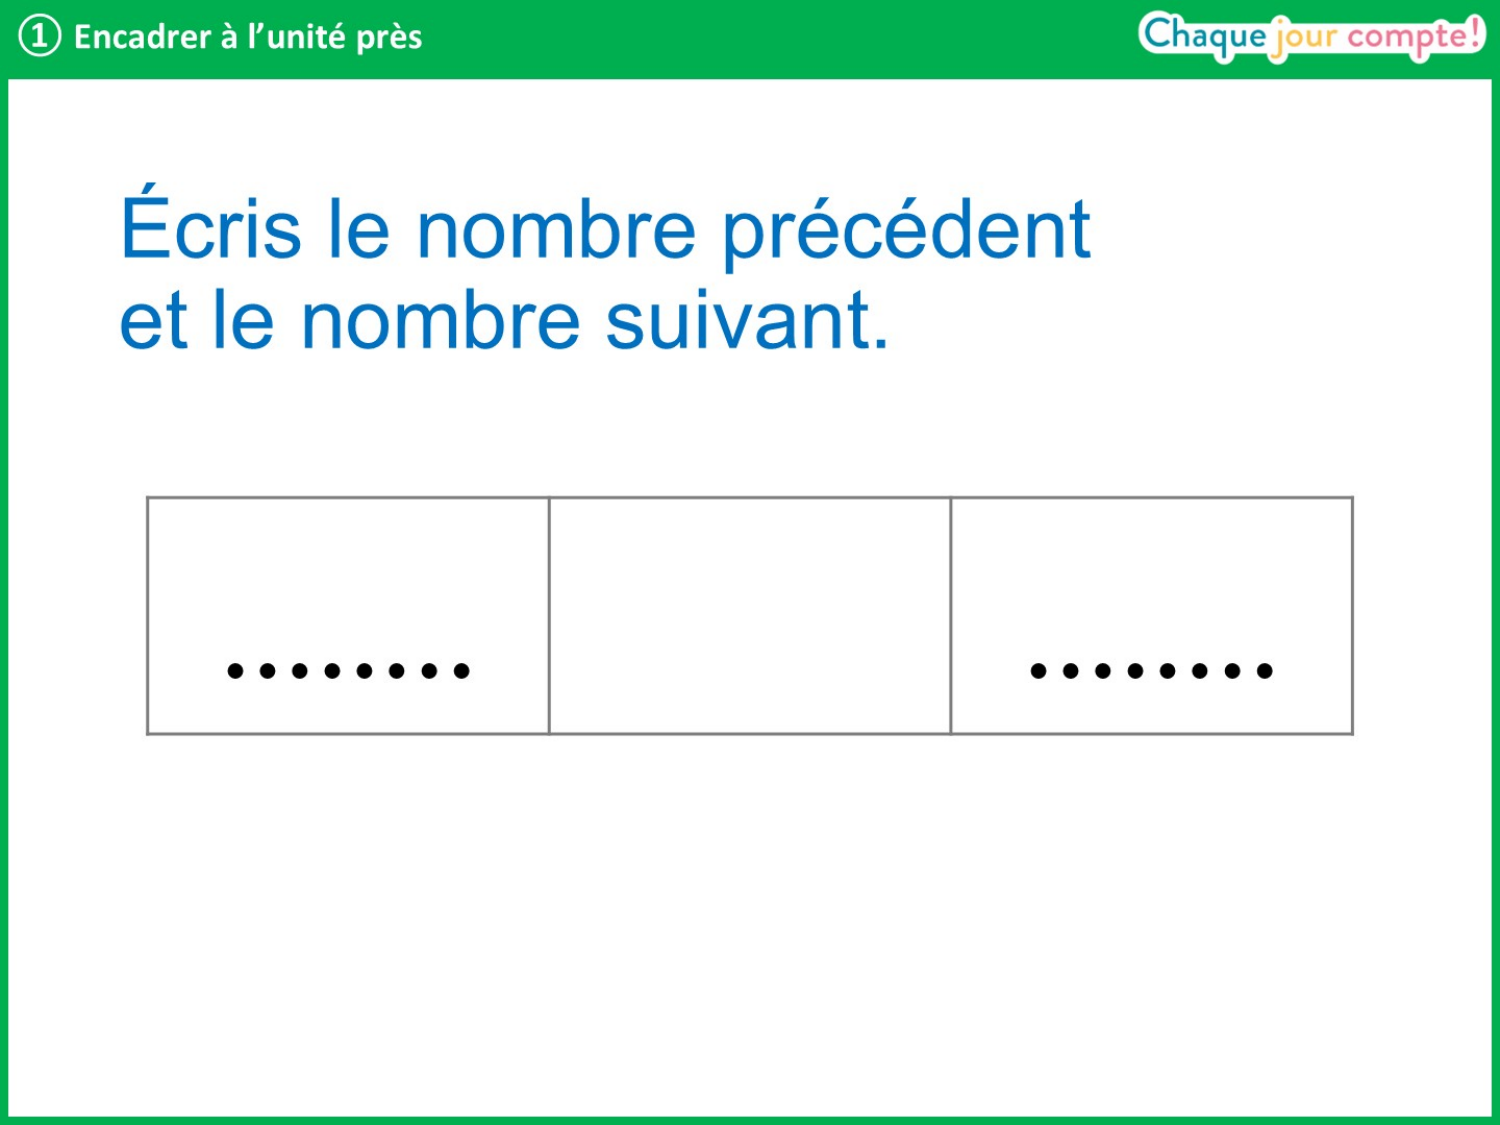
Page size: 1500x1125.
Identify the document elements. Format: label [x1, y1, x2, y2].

list [0, 0, 1500, 1125]
